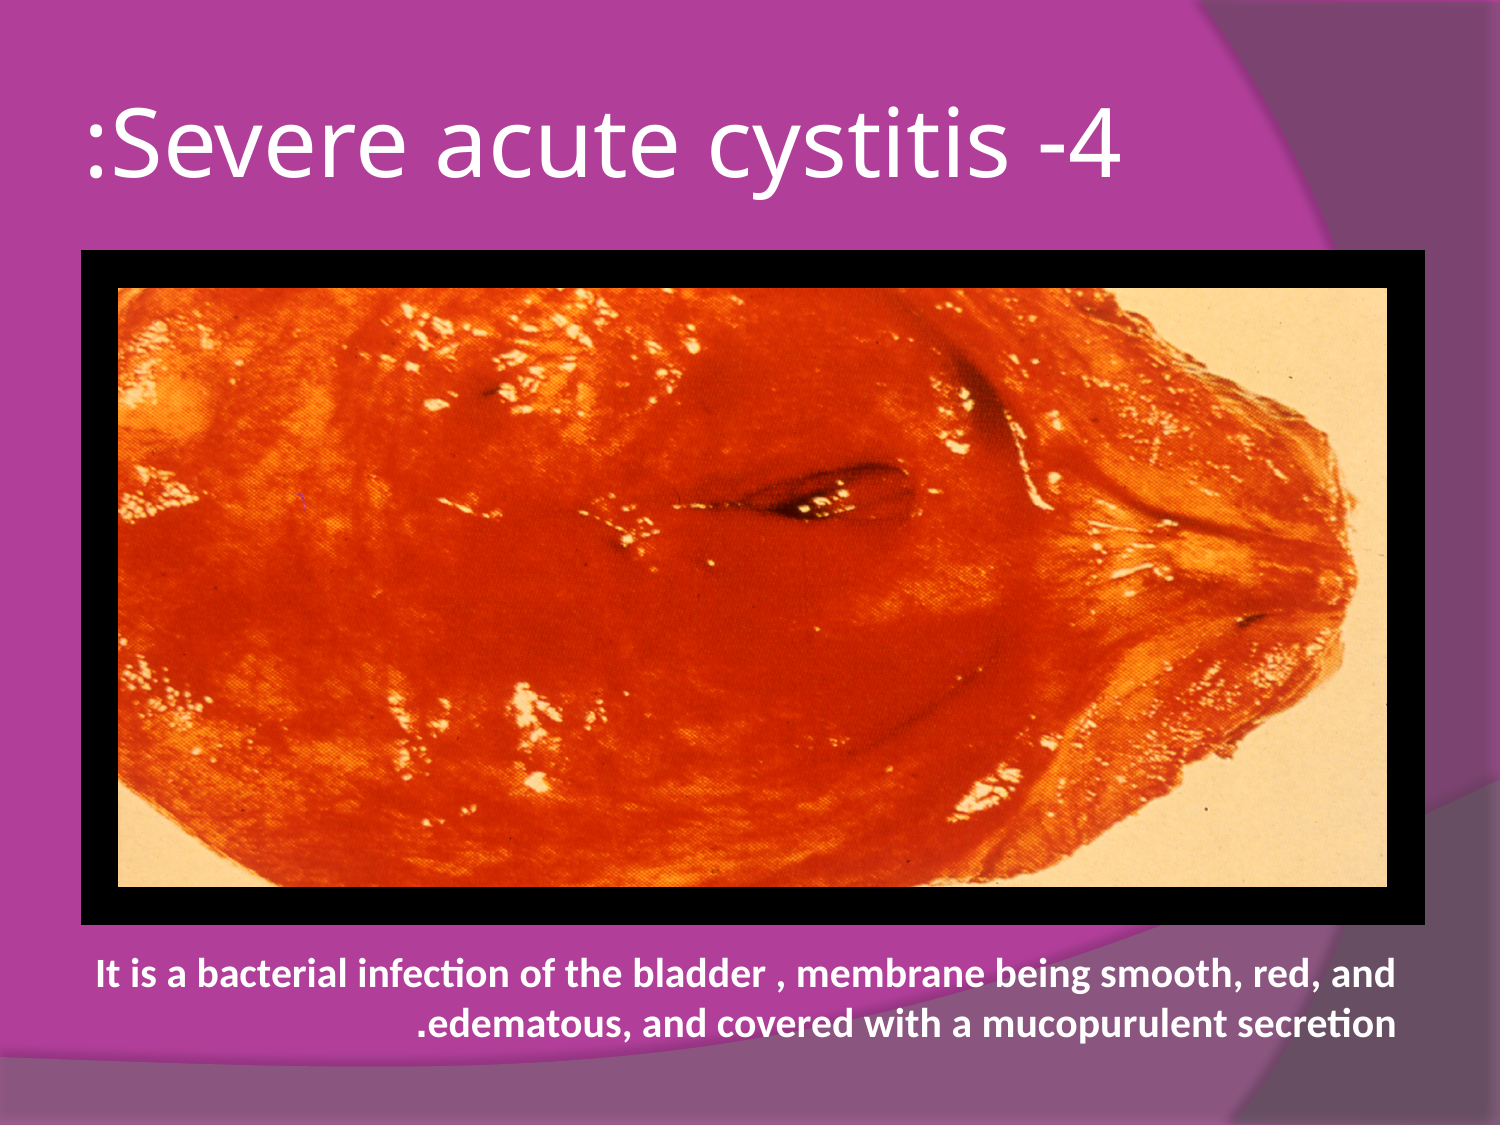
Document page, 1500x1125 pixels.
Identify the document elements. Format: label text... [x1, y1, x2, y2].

title 4- Severe acute cystitis: [75, 45, 1300, 233]
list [117, 287, 1388, 888]
text_box It is a bacterial infection of the bladder , membrane being smooth, red, and edematous, and covered with a mucopurulent secretion. [74, 938, 1413, 1053]
